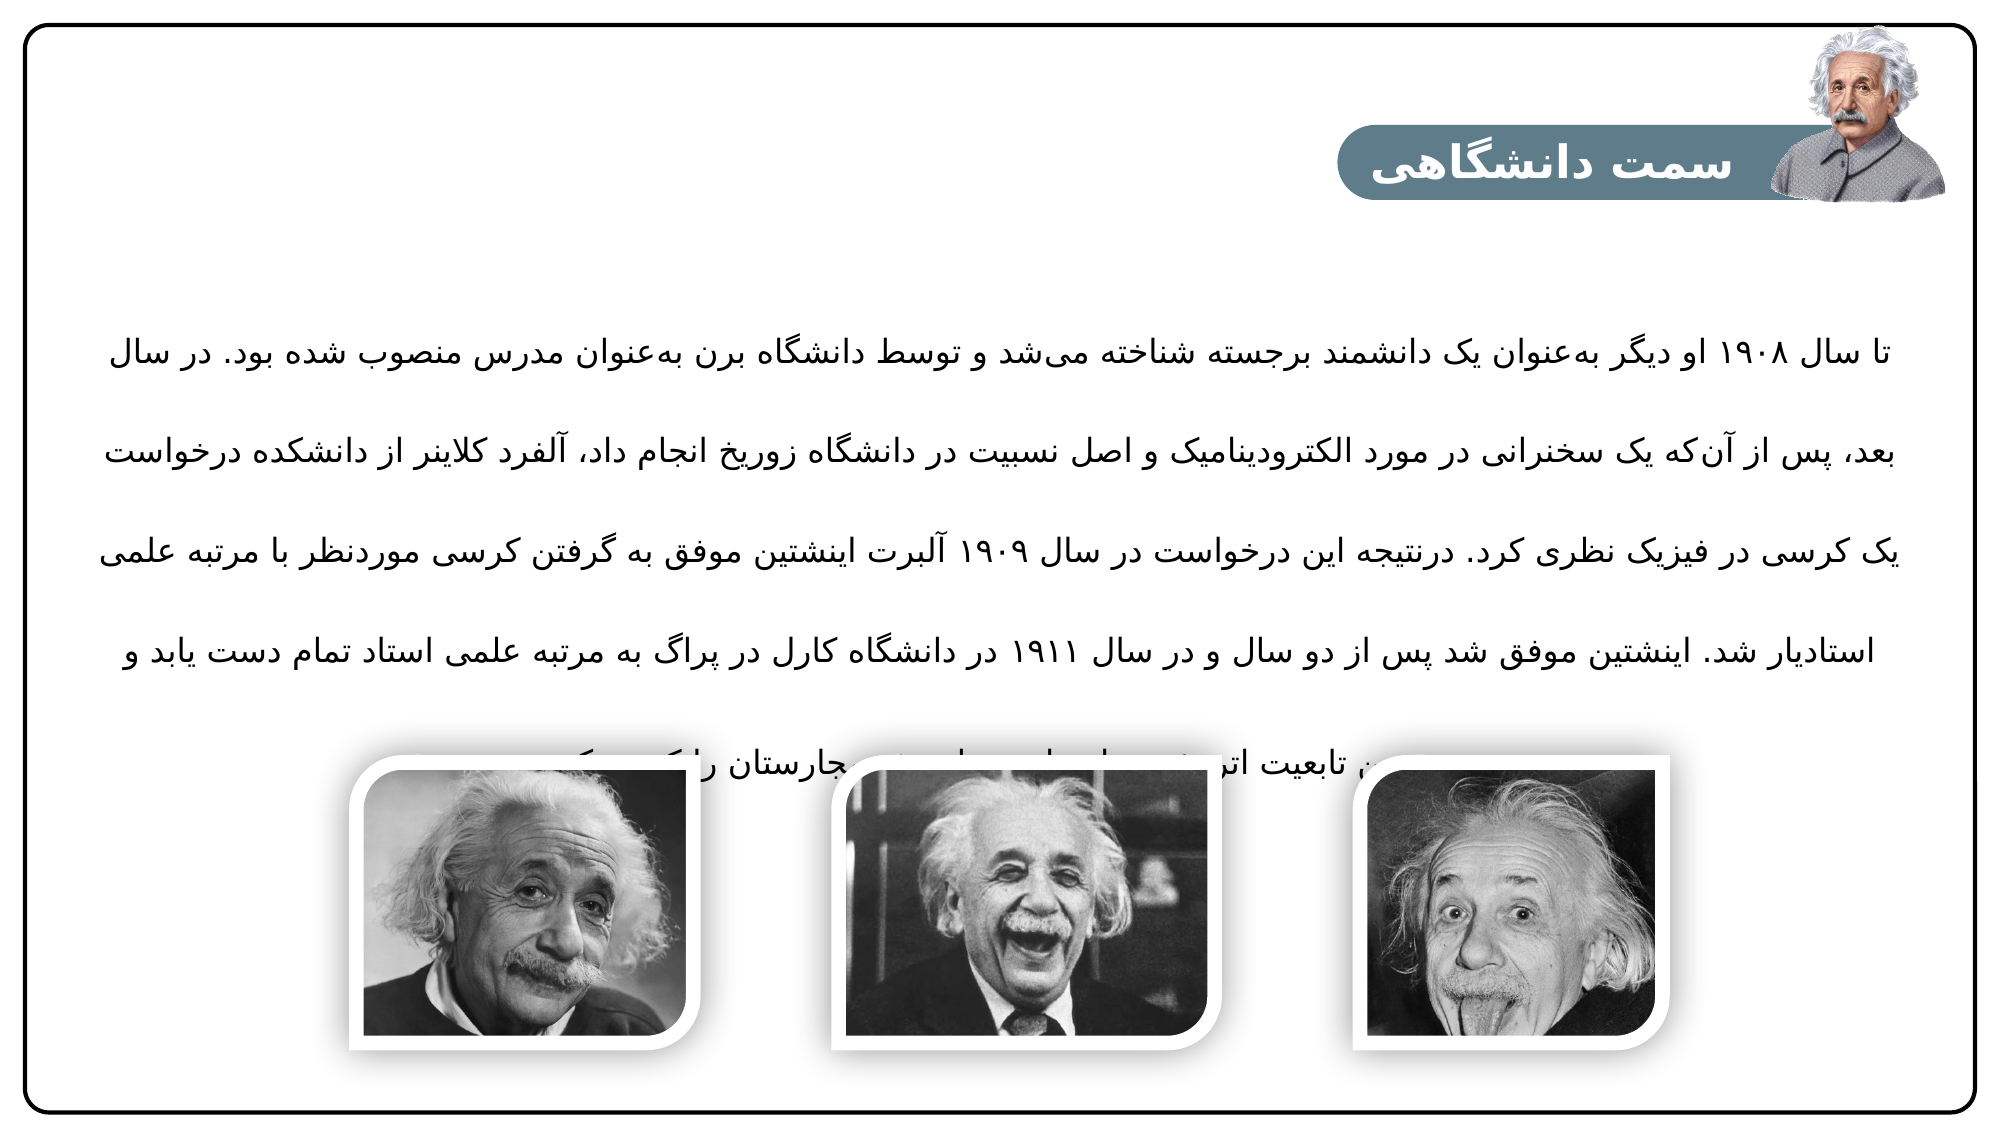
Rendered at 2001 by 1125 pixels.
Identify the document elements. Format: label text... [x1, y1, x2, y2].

list تا سال ۱۹۰۸ او دیگر به‌عنوان یک دانشمند برجسته شناخته می‌شد و توسط دانشگاه برن به‌عنوان مدرس منصوب شده بود. در سال بعد، پس از آن‌که یک سخنرانی در مورد الکترودینامیک و اصل نسبیت در دانشگاه زوریخ انجام داد، آلفرد کلاینر از دانشکده درخواست یک کرسی در فیزیک نظری کرد. درنتیجه این درخواست در سال ۱۹۰۹ آلبرت اینشتین موفق به گرفتن کرسی موردنظر با مرتبه علمی استادیار شد. اینشتین موفق شد پس از دو سال و در سال ۱۹۱۱ در دانشگاه کارل در پراگ به مرتبه علمی استاد تمام دست یابد و همچنین تابعیت اتریش در امپراتوری اتریش-مجارستان را کسب کند. [75, 262, 1925, 675]
picture [1359, 762, 1663, 1044]
picture [356, 762, 694, 1044]
picture [838, 762, 1215, 1044]
text_box سمت دانشگاهی [1337, 125, 1750, 202]
picture [1761, 14, 1954, 213]
